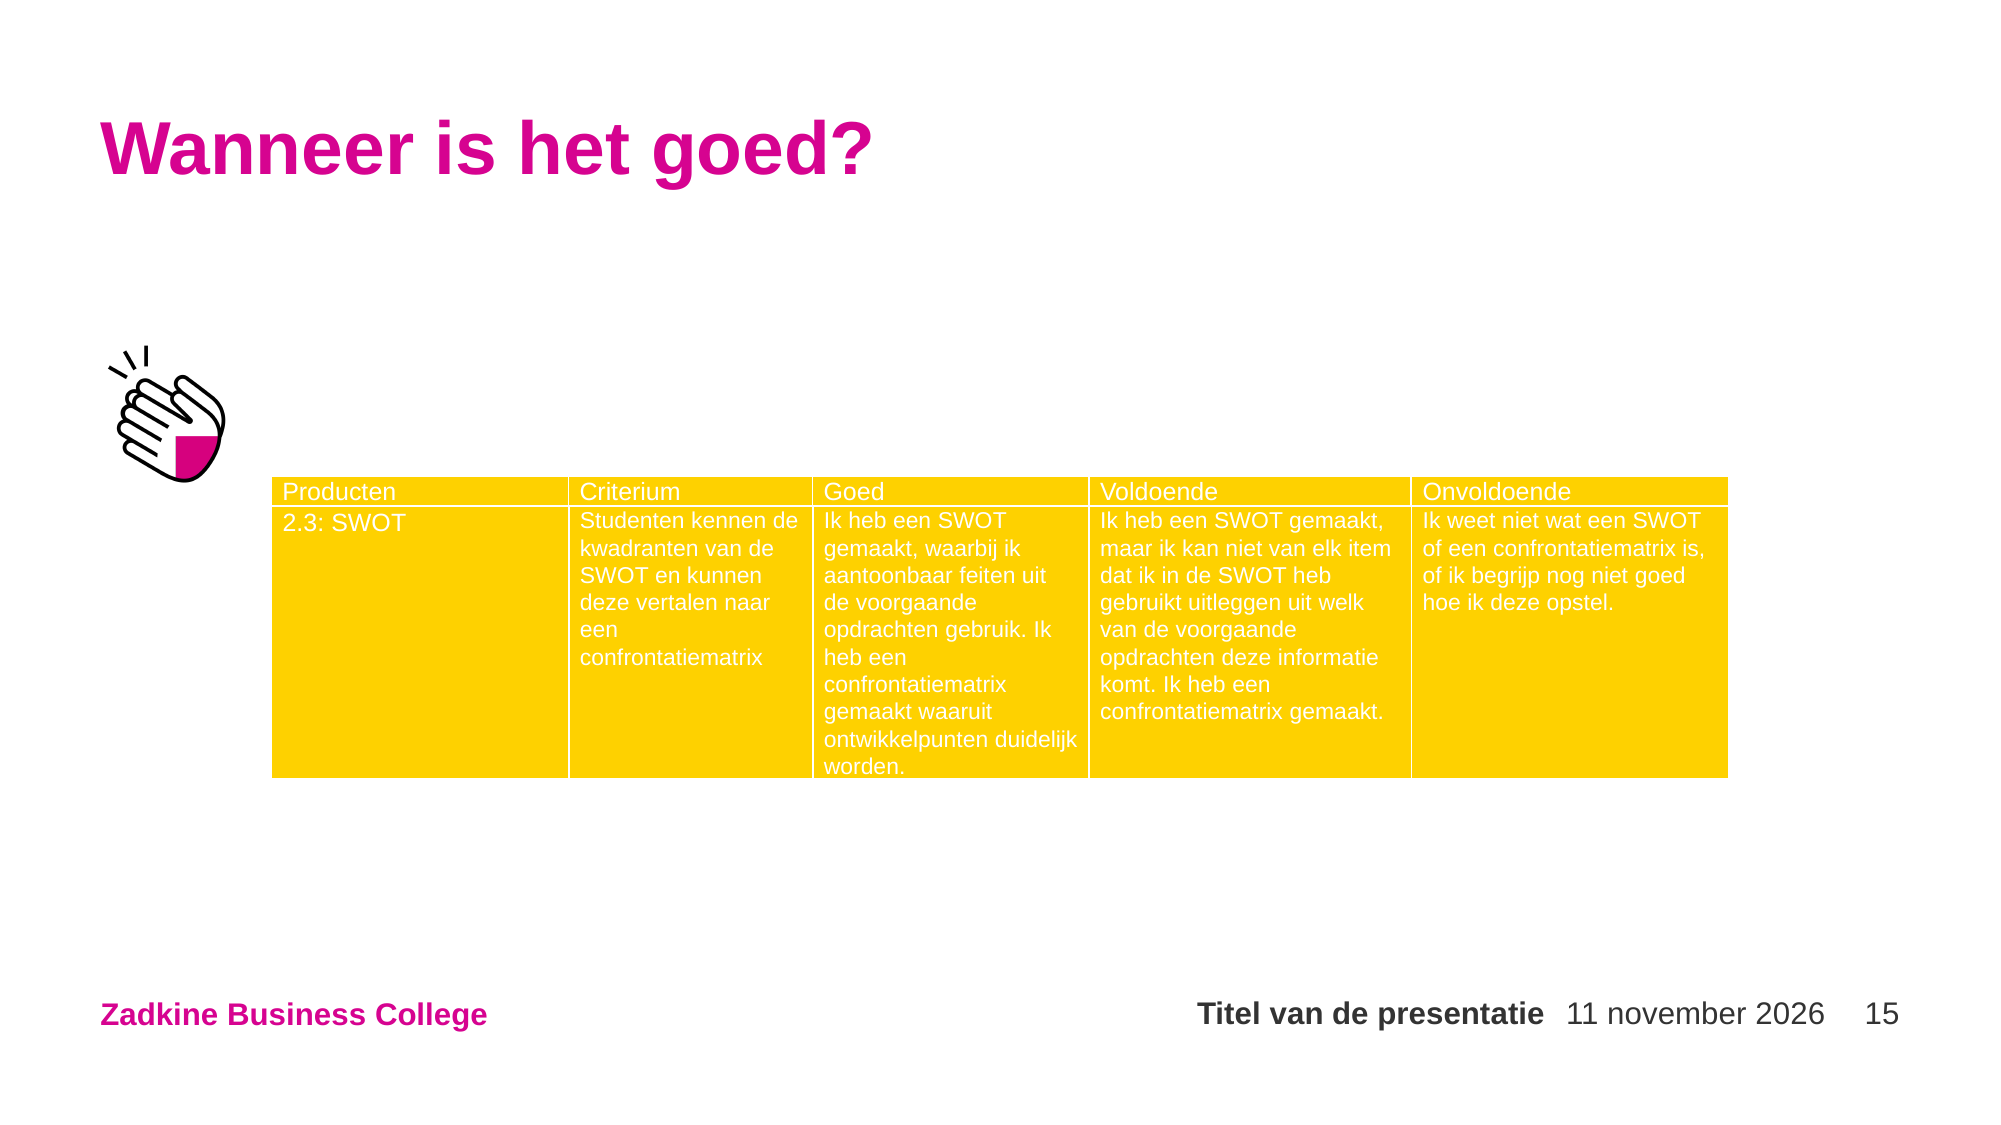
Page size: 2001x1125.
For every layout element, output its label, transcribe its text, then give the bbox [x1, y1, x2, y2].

table_header Ik weet niet wat een SWOT of een confrontatiematrix is, of ik begrijp nog niet goed hoe ik deze opstel. [1412, 507, 1728, 778]
table_header Onvoldoende [1412, 477, 1728, 505]
table_header Ik heb een SWOT gemaakt, maar ik kan niet van elk item dat ik in de SWOT heb gebruikt uitleggen uit welk van de voorgaande opdrachten deze informatie komt. Ik heb een confrontatiematrix gemaakt. [1090, 507, 1411, 778]
table_header Studenten kennen de kwadranten van de SWOT en kunnen deze vertalen naar een confrontatiematrix [570, 507, 812, 778]
table_header Producten [300, 477, 568, 505]
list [33, 281, 300, 547]
slide_number 15 [1825, 993, 1900, 1033]
table_header Goed [813, 477, 1088, 505]
table_header Voldoende [1090, 477, 1410, 505]
table_header 2.3: SWOT [272, 507, 568, 778]
table_header Criterium [569, 477, 812, 505]
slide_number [1546, 993, 1825, 1033]
footer Titel van de presentatie [870, 993, 1546, 1033]
title Wanneer is het goed? [100, 100, 1900, 190]
table_header Ik heb een SWOT gemaakt, waarbij ik aantoonbaar feiten uit de voorgaande opdrachten gebruik. Ik heb een confrontatiematrix gemaakt waaruit ontwikkelpunten duidelijk worden. [814, 507, 1088, 778]
